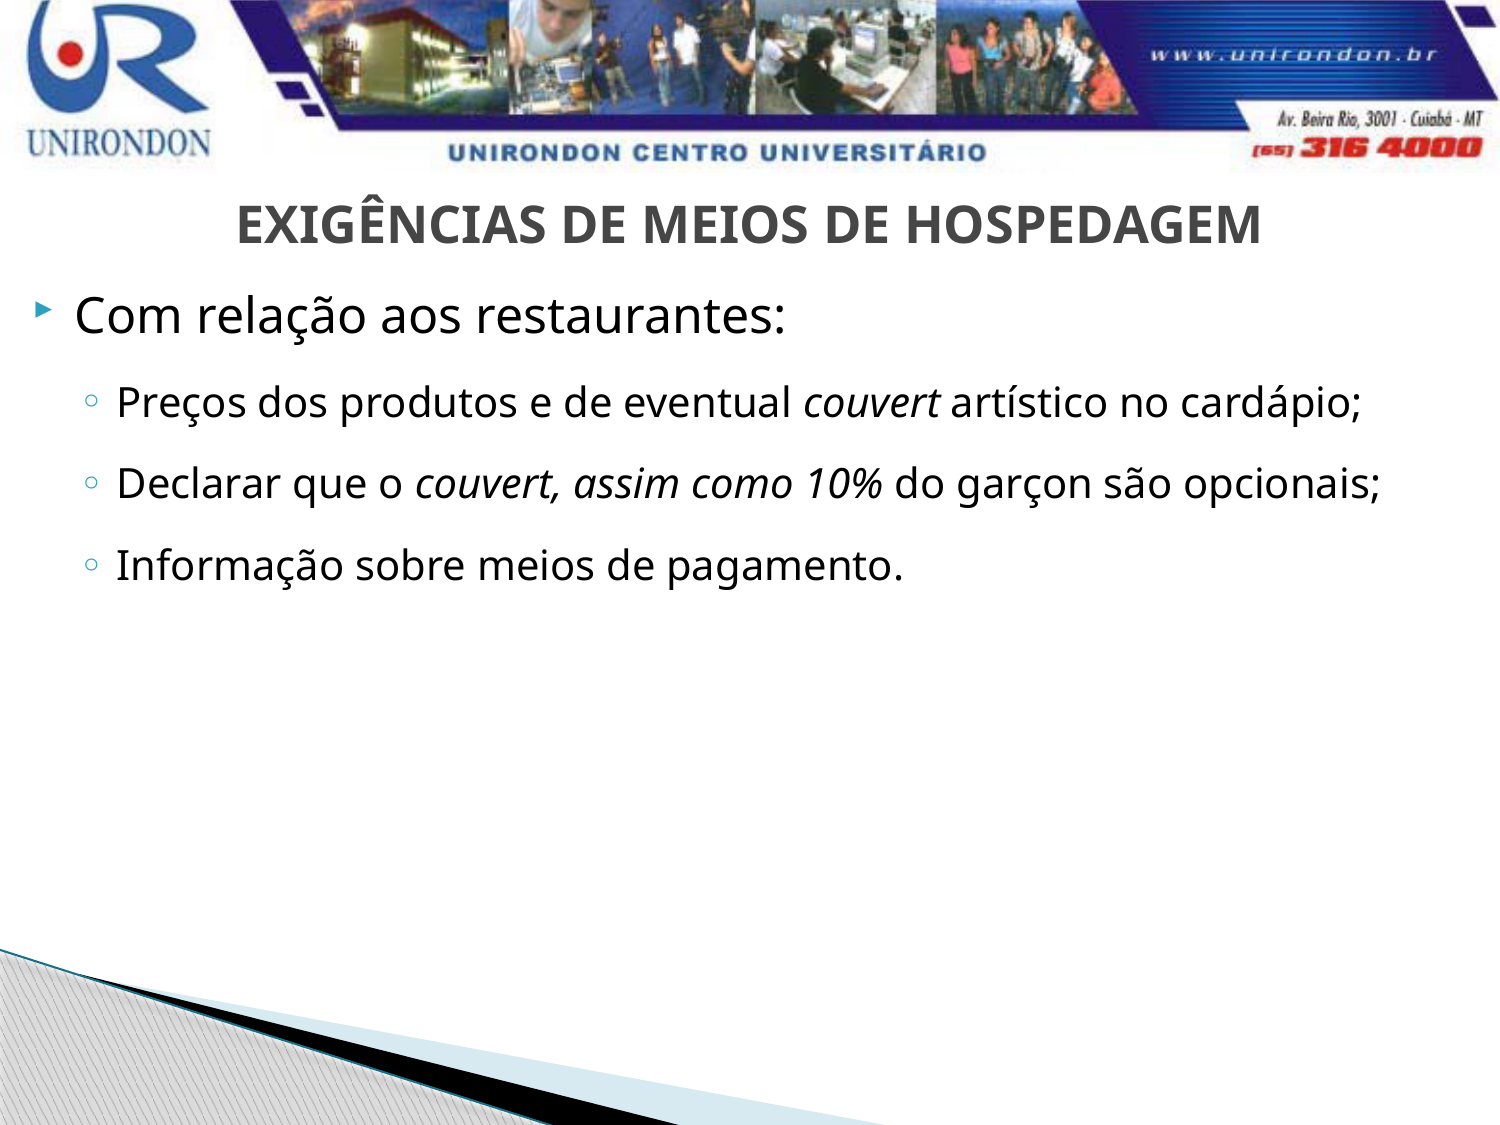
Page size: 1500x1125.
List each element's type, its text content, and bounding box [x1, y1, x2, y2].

list Com relação aos restaurantes: Preços dos produtos e de eventual couvert artístico no cardápio; Declarar que o couvert, assim como 10% do garçon são opcionais; Informação sobre meios de pagamento. [0, 246, 1477, 1079]
title EXIGÊNCIAS DE MEIOS DE HOSPEDAGEM [0, 183, 1500, 270]
picture [0, 0, 1500, 174]
